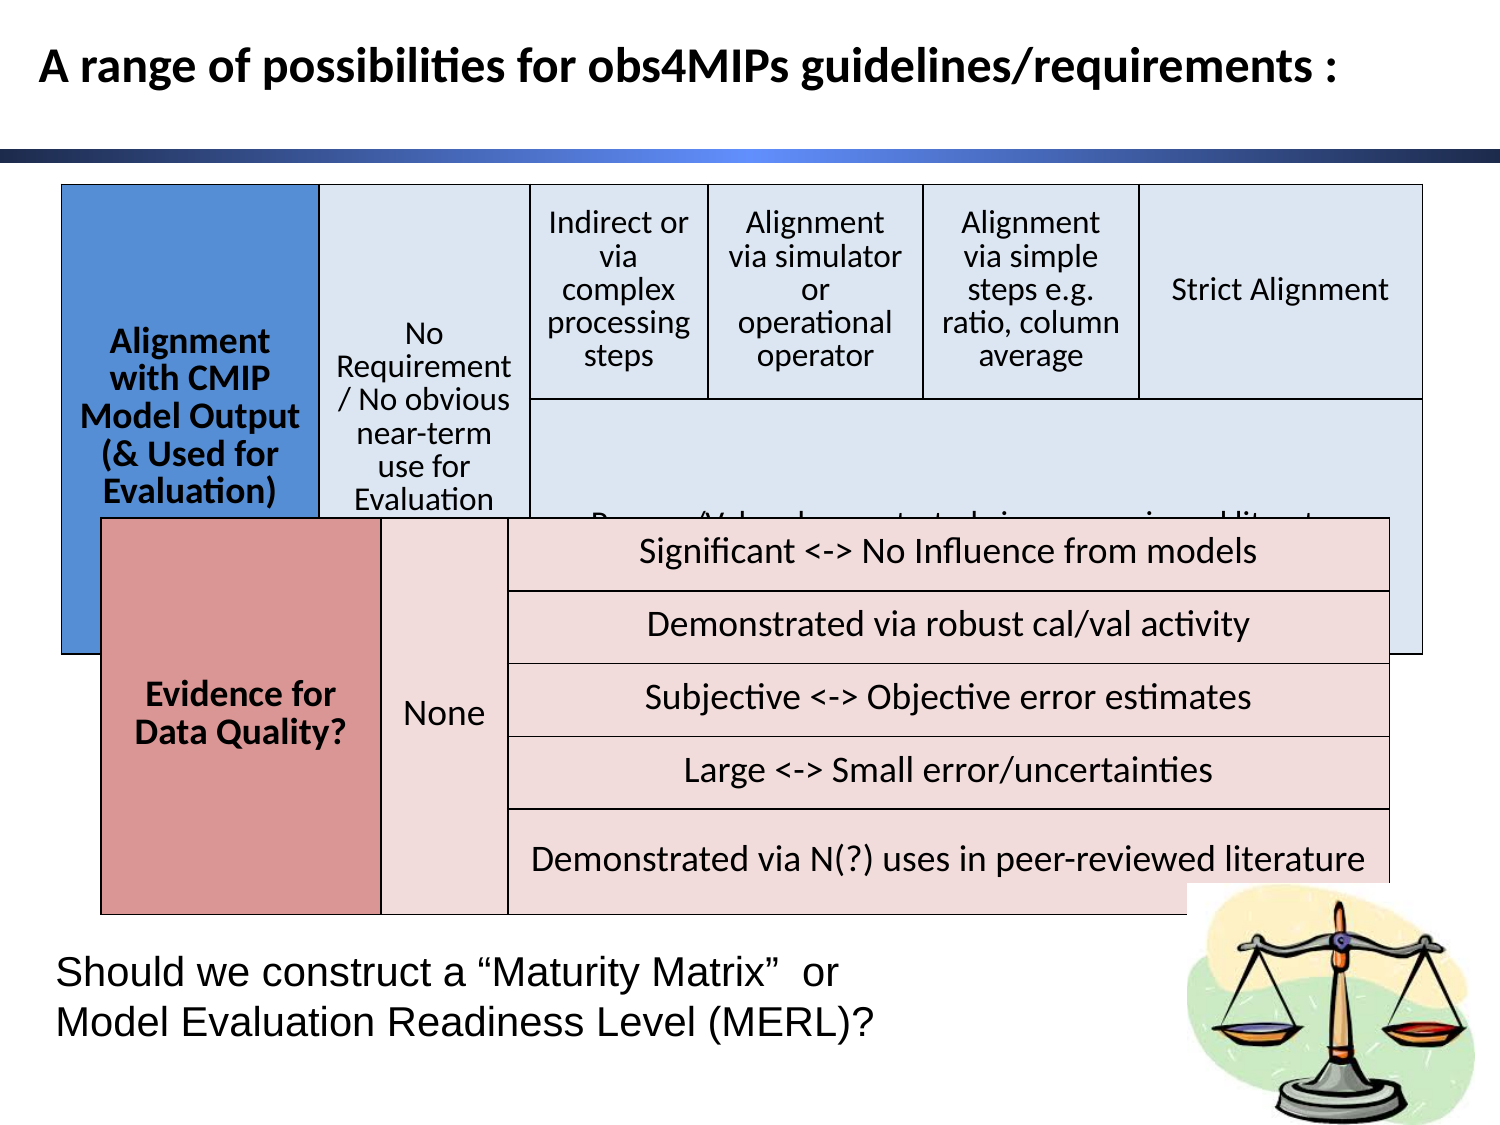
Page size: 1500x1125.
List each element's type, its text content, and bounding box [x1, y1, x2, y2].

table_cell Subjective <-> Objective error estimates [509, 664, 1389, 736]
text_box Should we construct a “Maturity Matrix” or Model Evaluation Readiness Level (MERL)? [40, 937, 891, 1053]
text_box A range of possibilities for obs4MIPs guidelines/requirements : [23, 24, 1445, 100]
table_cell Demonstrated via N(?) uses in peer-reviewed literature [509, 810, 1389, 914]
table_header Evidence for Data Quality? [102, 519, 380, 914]
table_header Strict Alignment [1140, 185, 1422, 398]
table_header Alignment via simple steps e.g. ratio, column average [924, 185, 1138, 398]
table_header None [382, 519, 507, 914]
table_header Alignment with CMIP Model Output (& Used for Evaluation) [62, 185, 318, 653]
table_header Indirect or via complex processing steps [531, 185, 707, 398]
table_cell Large <-> Small error/uncertainties [509, 737, 1389, 808]
table_header Alignment via simulator or operational operator [709, 185, 922, 398]
table_cell Demonstrated via robust cal/val activity [509, 592, 1389, 663]
picture [1187, 883, 1476, 1125]
table_header Significant <-> No Influence from models [509, 519, 1389, 590]
table_header No Requirement / No obvious near-term use for Evaluation [320, 185, 529, 517]
table_cell Process/Value demonstrated via peer-reviewed literature [531, 400, 1422, 653]
